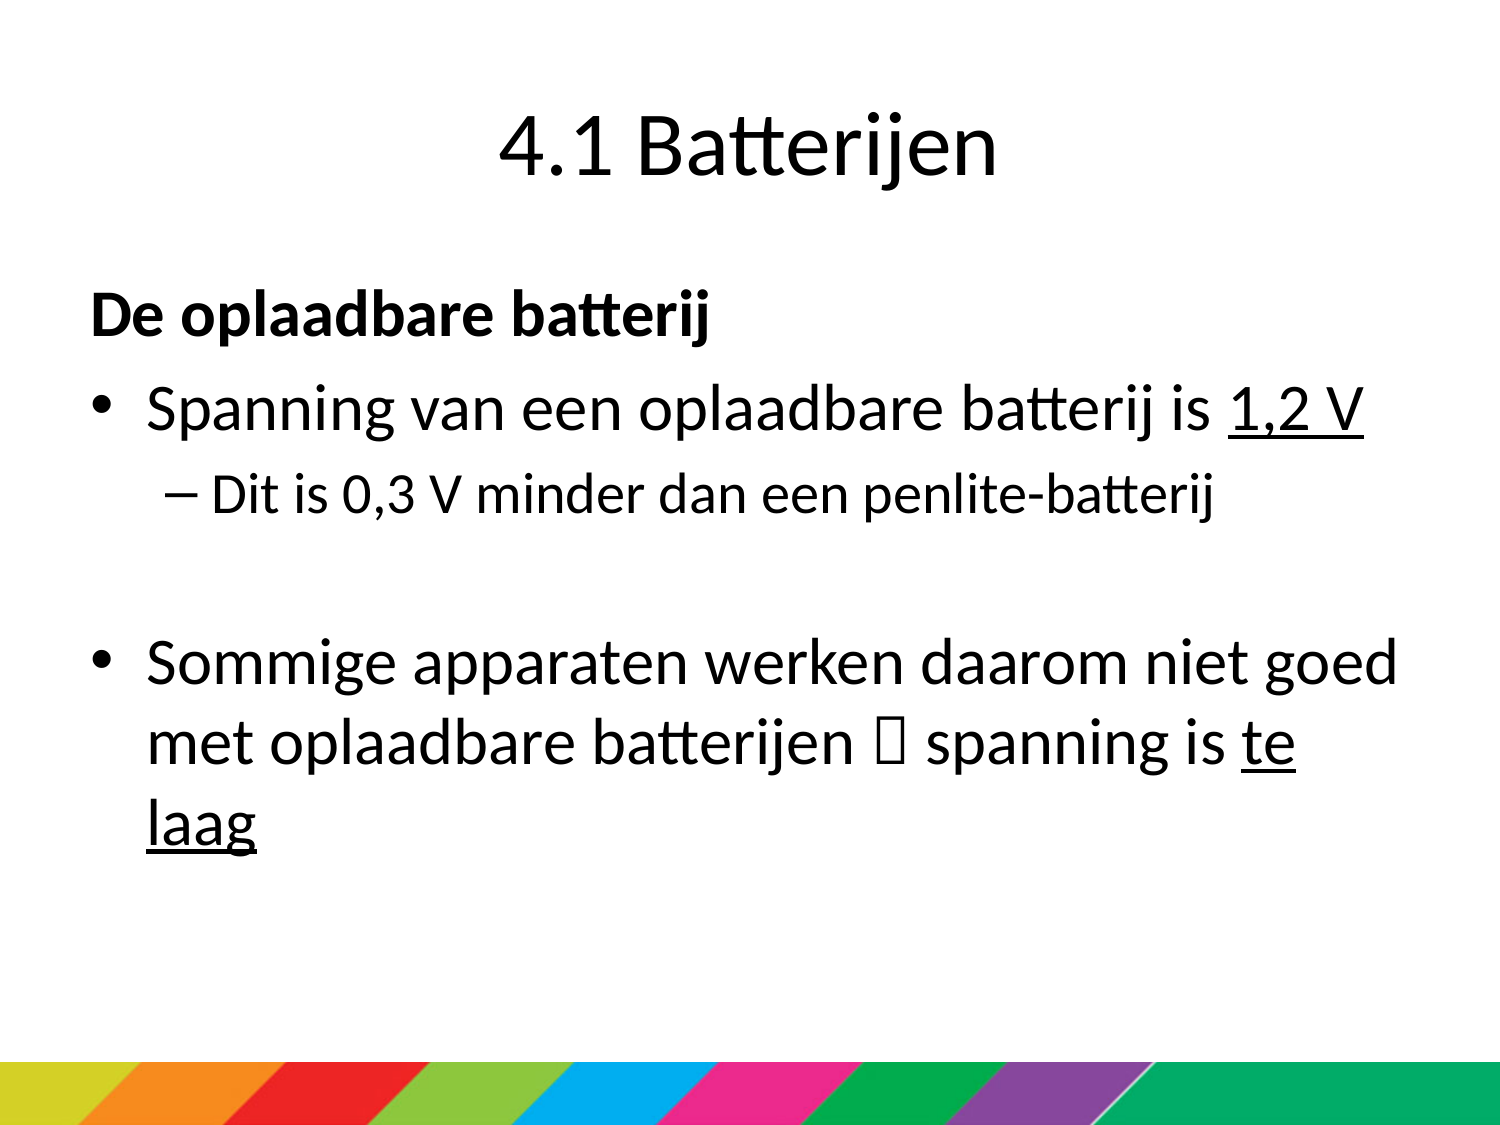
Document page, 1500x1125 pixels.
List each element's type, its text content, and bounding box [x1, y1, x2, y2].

picture [656, 1062, 1500, 1125]
title 4.1 Batterijen [75, 45, 1425, 233]
list De oplaadbare batterij Spanning van een oplaadbare batterij is 1,2 V Dit is 0,3 V minder dan een penlite-batterij Sommige apparaten werken daarom niet goed met oplaadbare batterijen  spanning is te laag [75, 262, 1425, 1005]
picture [0, 1062, 574, 1125]
